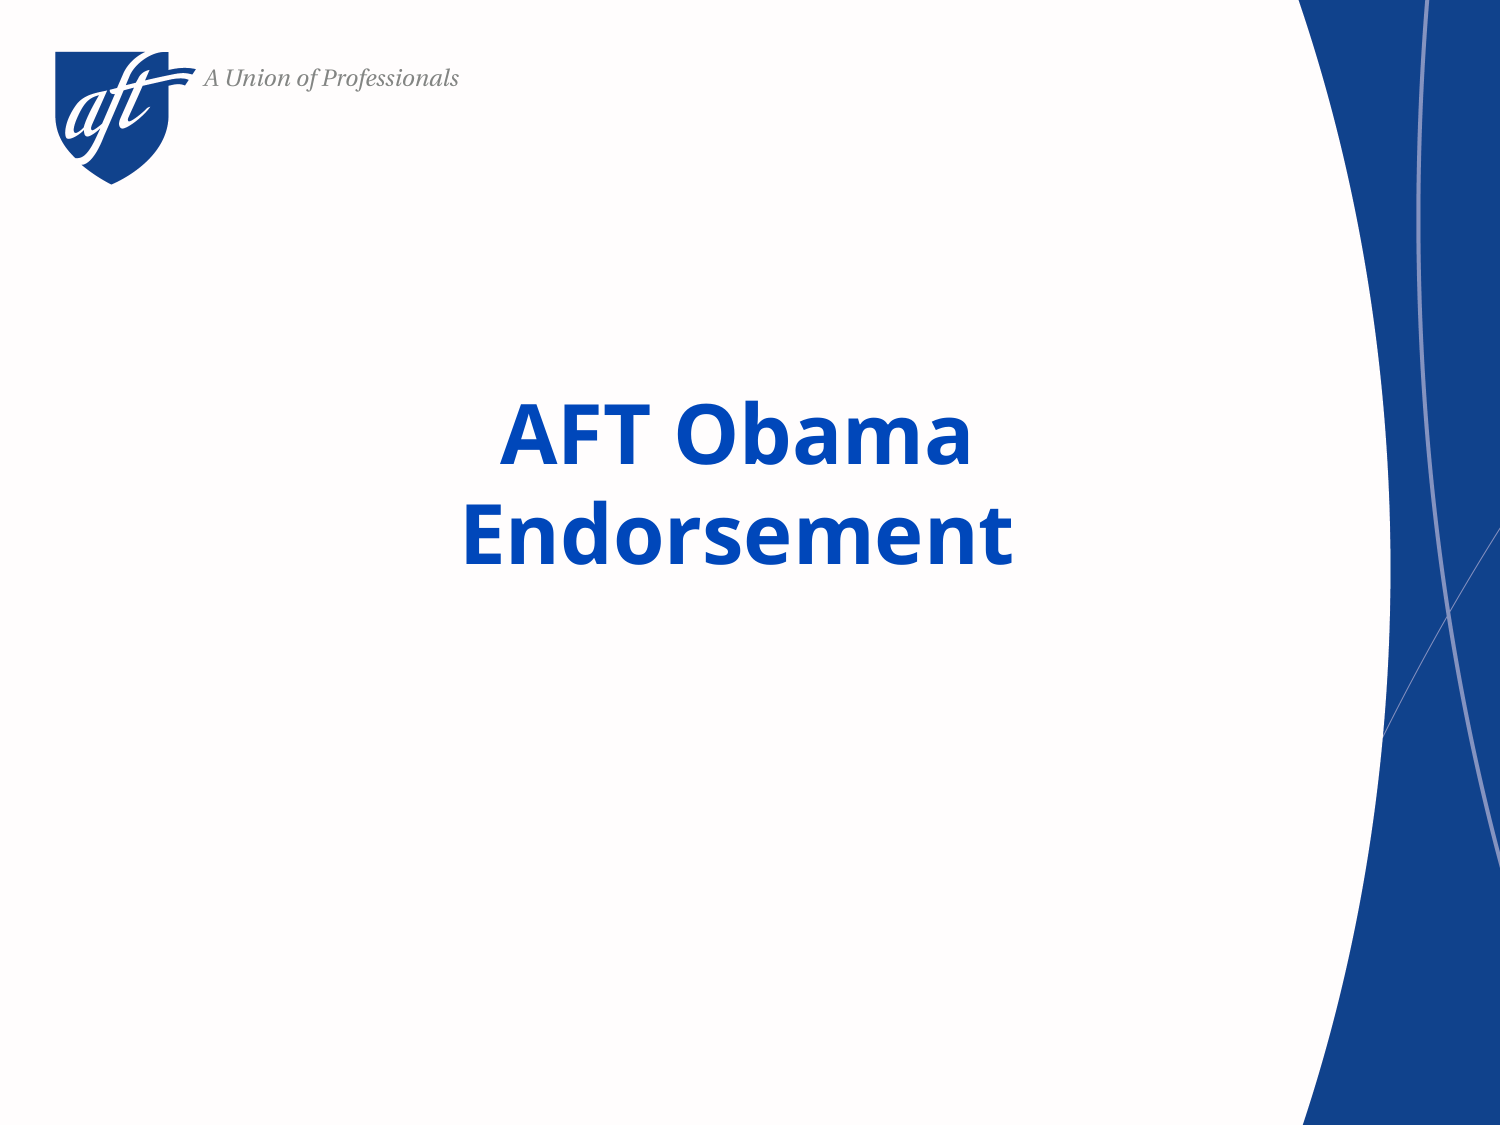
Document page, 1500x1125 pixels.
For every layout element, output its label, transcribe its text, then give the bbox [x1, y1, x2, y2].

picture [0, 0, 1500, 1125]
title AFT Obama Endorsement [212, 324, 1263, 638]
